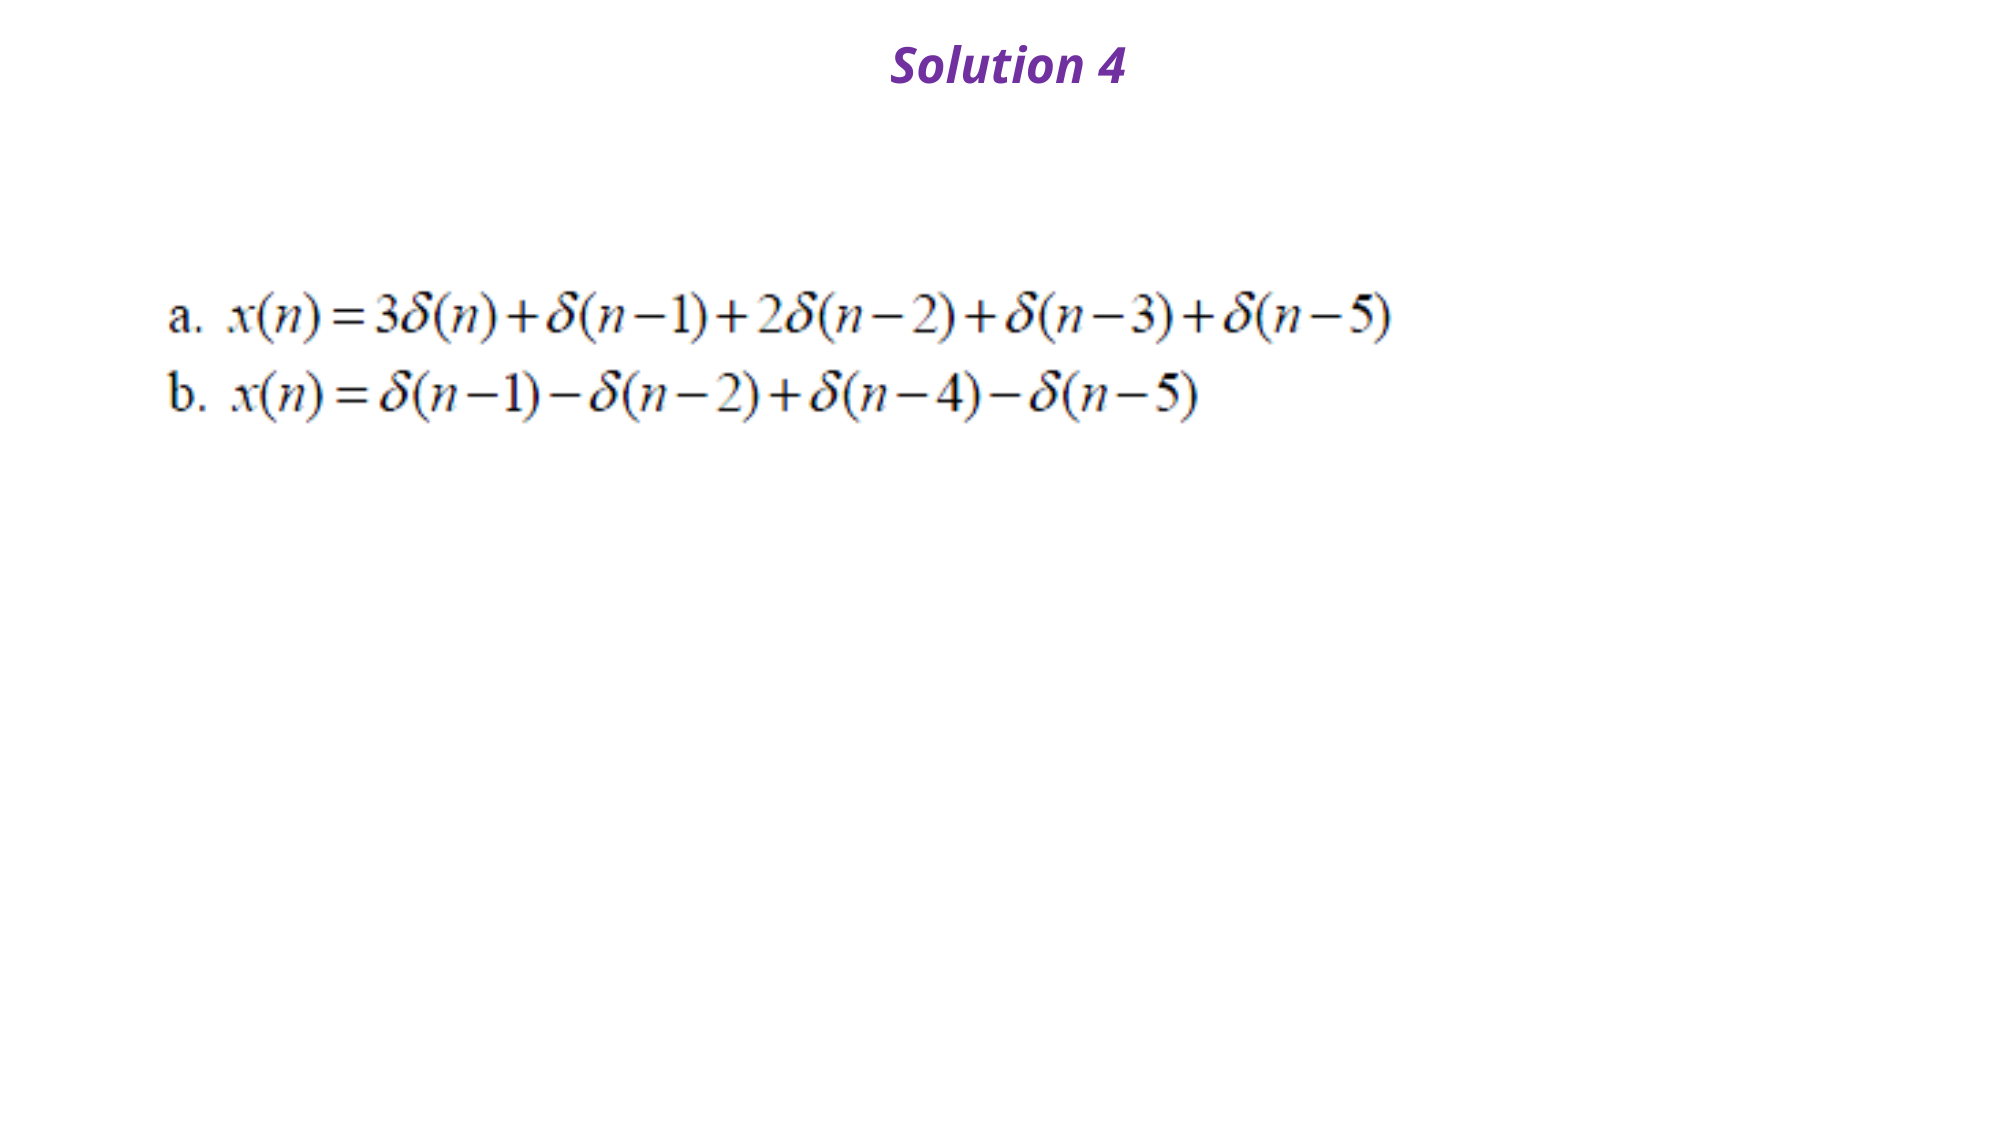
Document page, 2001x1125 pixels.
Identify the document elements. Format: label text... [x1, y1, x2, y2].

text_box Solution 4 [875, 21, 1142, 101]
picture [146, 275, 1414, 453]
